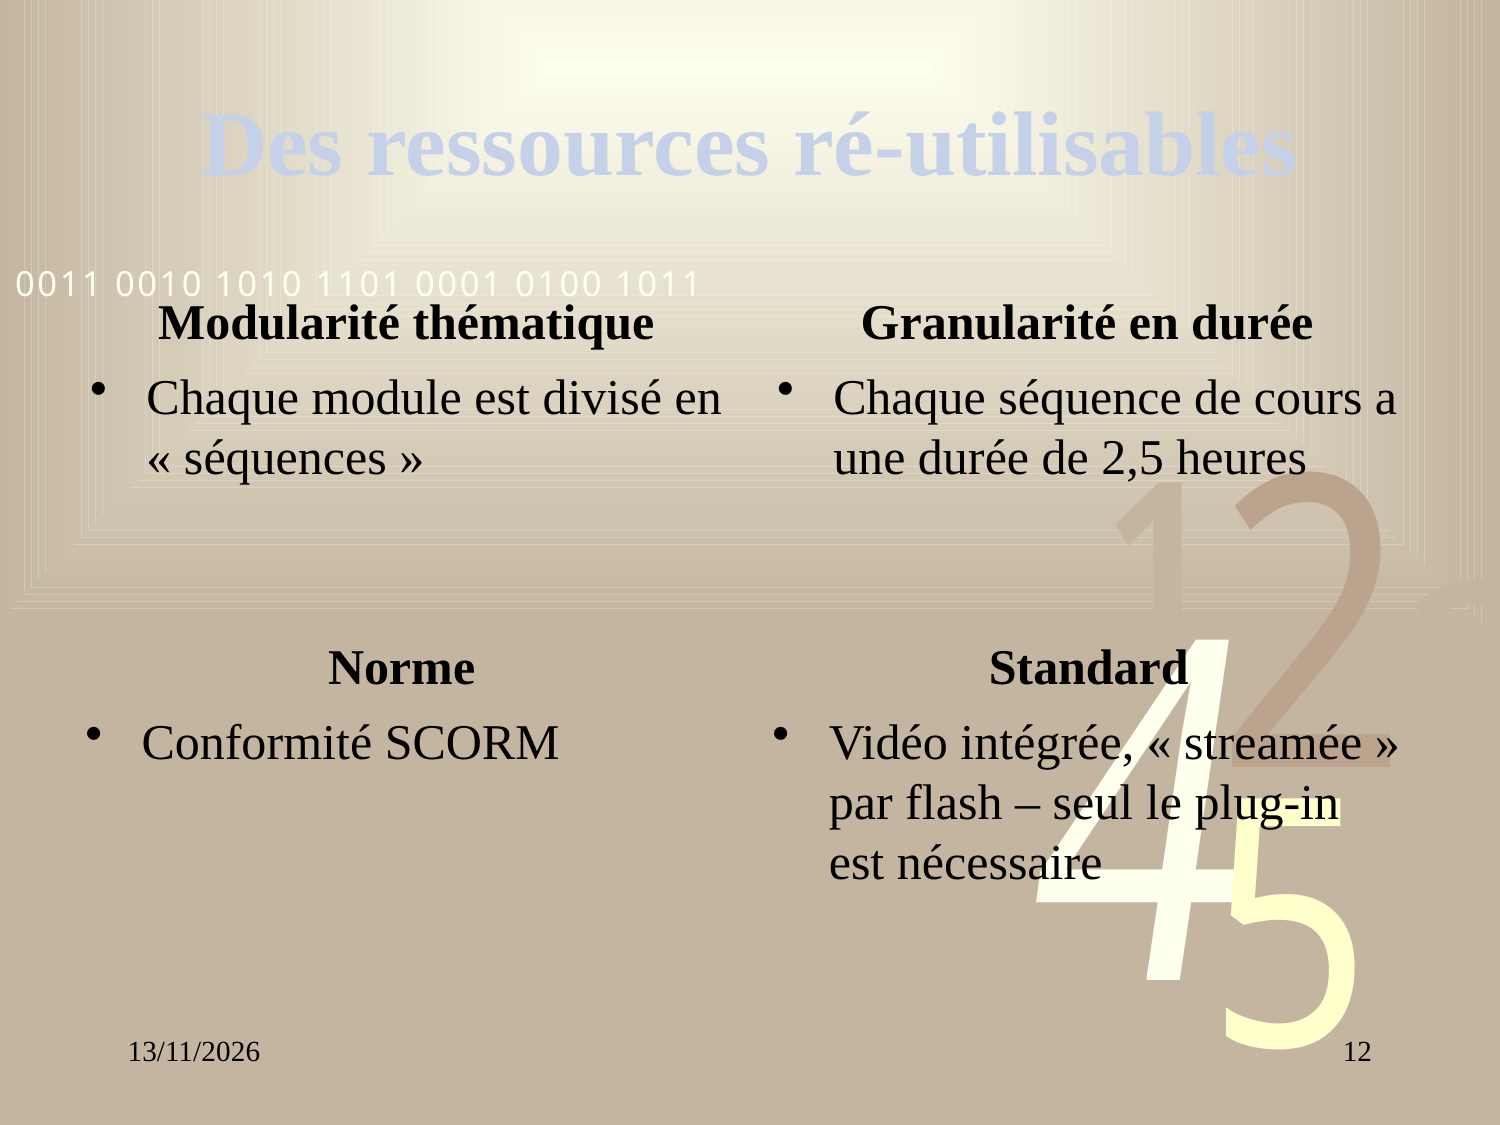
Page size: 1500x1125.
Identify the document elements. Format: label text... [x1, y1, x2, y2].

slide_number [111, 1024, 426, 1101]
slide_number 12 [1074, 1024, 1388, 1101]
text_box Norme [70, 597, 734, 702]
list Modularité thématique [74, 251, 738, 356]
list Chaque séquence de cours a une durée de 2,5 heures [761, 356, 1426, 563]
list Chaque module est divisé en « séquences » [74, 356, 738, 563]
list Granularité en durée [761, 251, 1426, 356]
title Des ressources ré-utilisables [74, 44, 1426, 233]
text_box Standard [757, 597, 1421, 702]
text_box Vidéo intégrée, « streamée » par flash – seul le plug-in est nécessaire [757, 702, 1421, 909]
text_box Conformité SCORM [70, 702, 734, 909]
